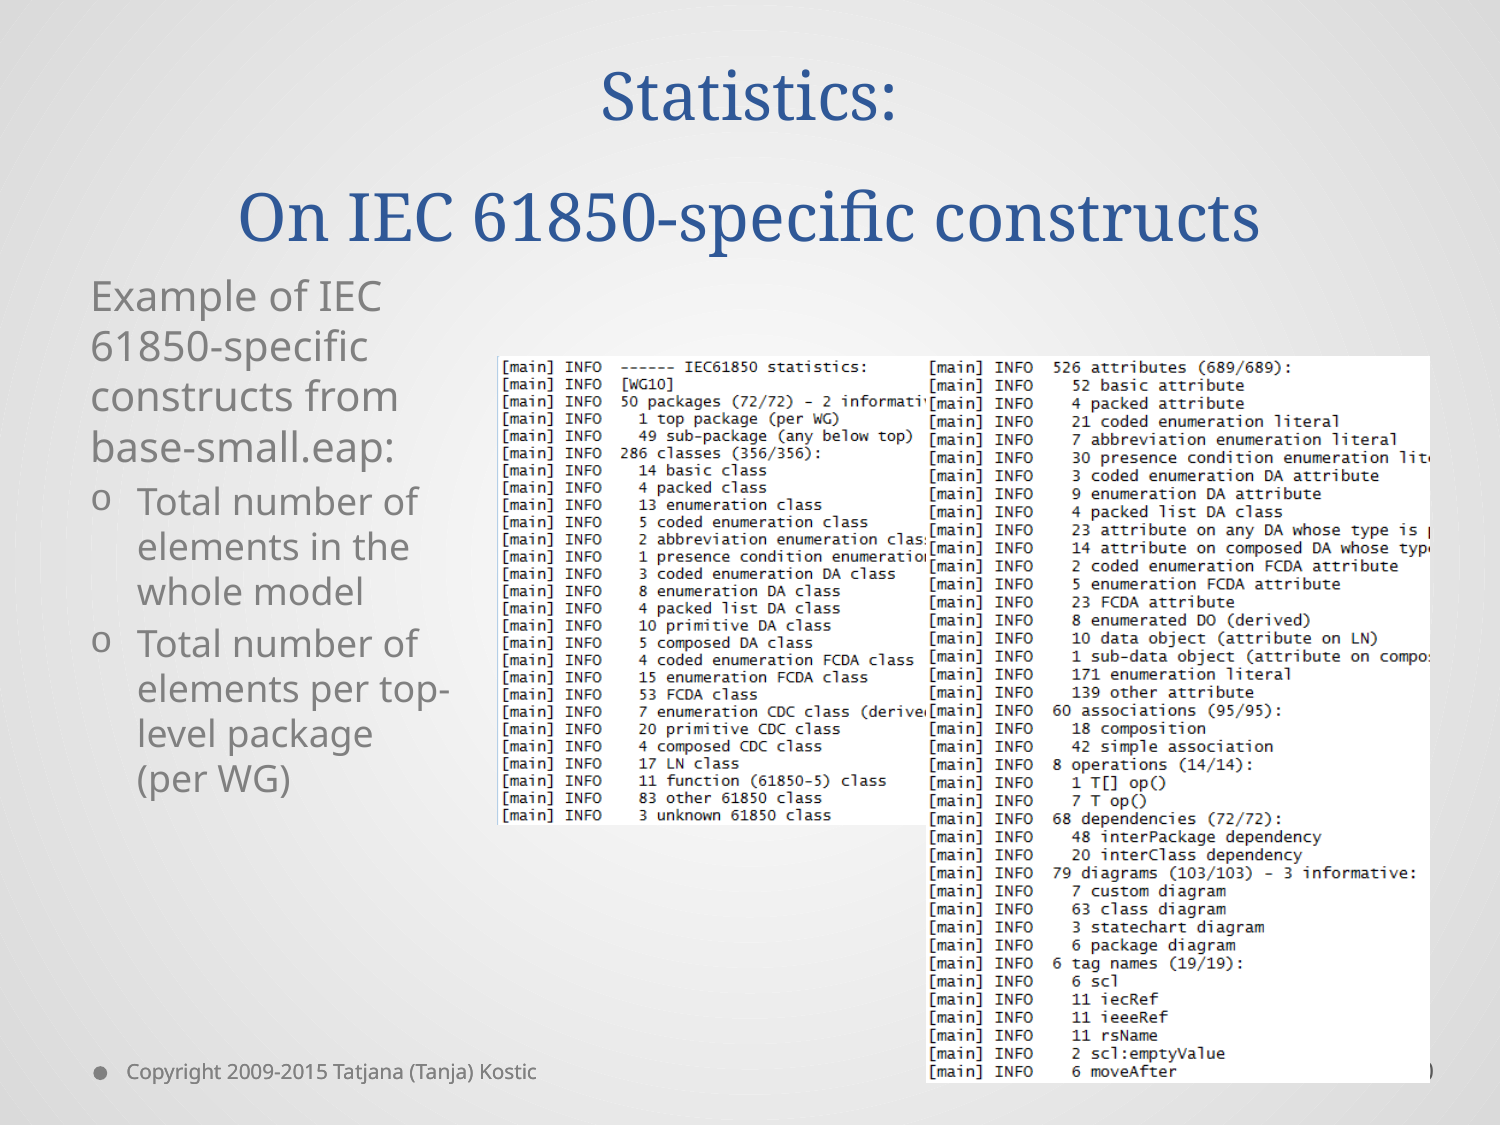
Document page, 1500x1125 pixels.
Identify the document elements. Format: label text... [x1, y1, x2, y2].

slide_number 40 [1401, 1042, 1494, 1103]
list Example of IEC 61850-specific constructs from base-small.eap: Total number of elements in the whole model Total number of elements per top-level package (per WG) [75, 262, 467, 1005]
picture [497, 356, 1430, 1083]
title Statistics: On IEC 61850-specific constructs [75, 0, 1425, 263]
